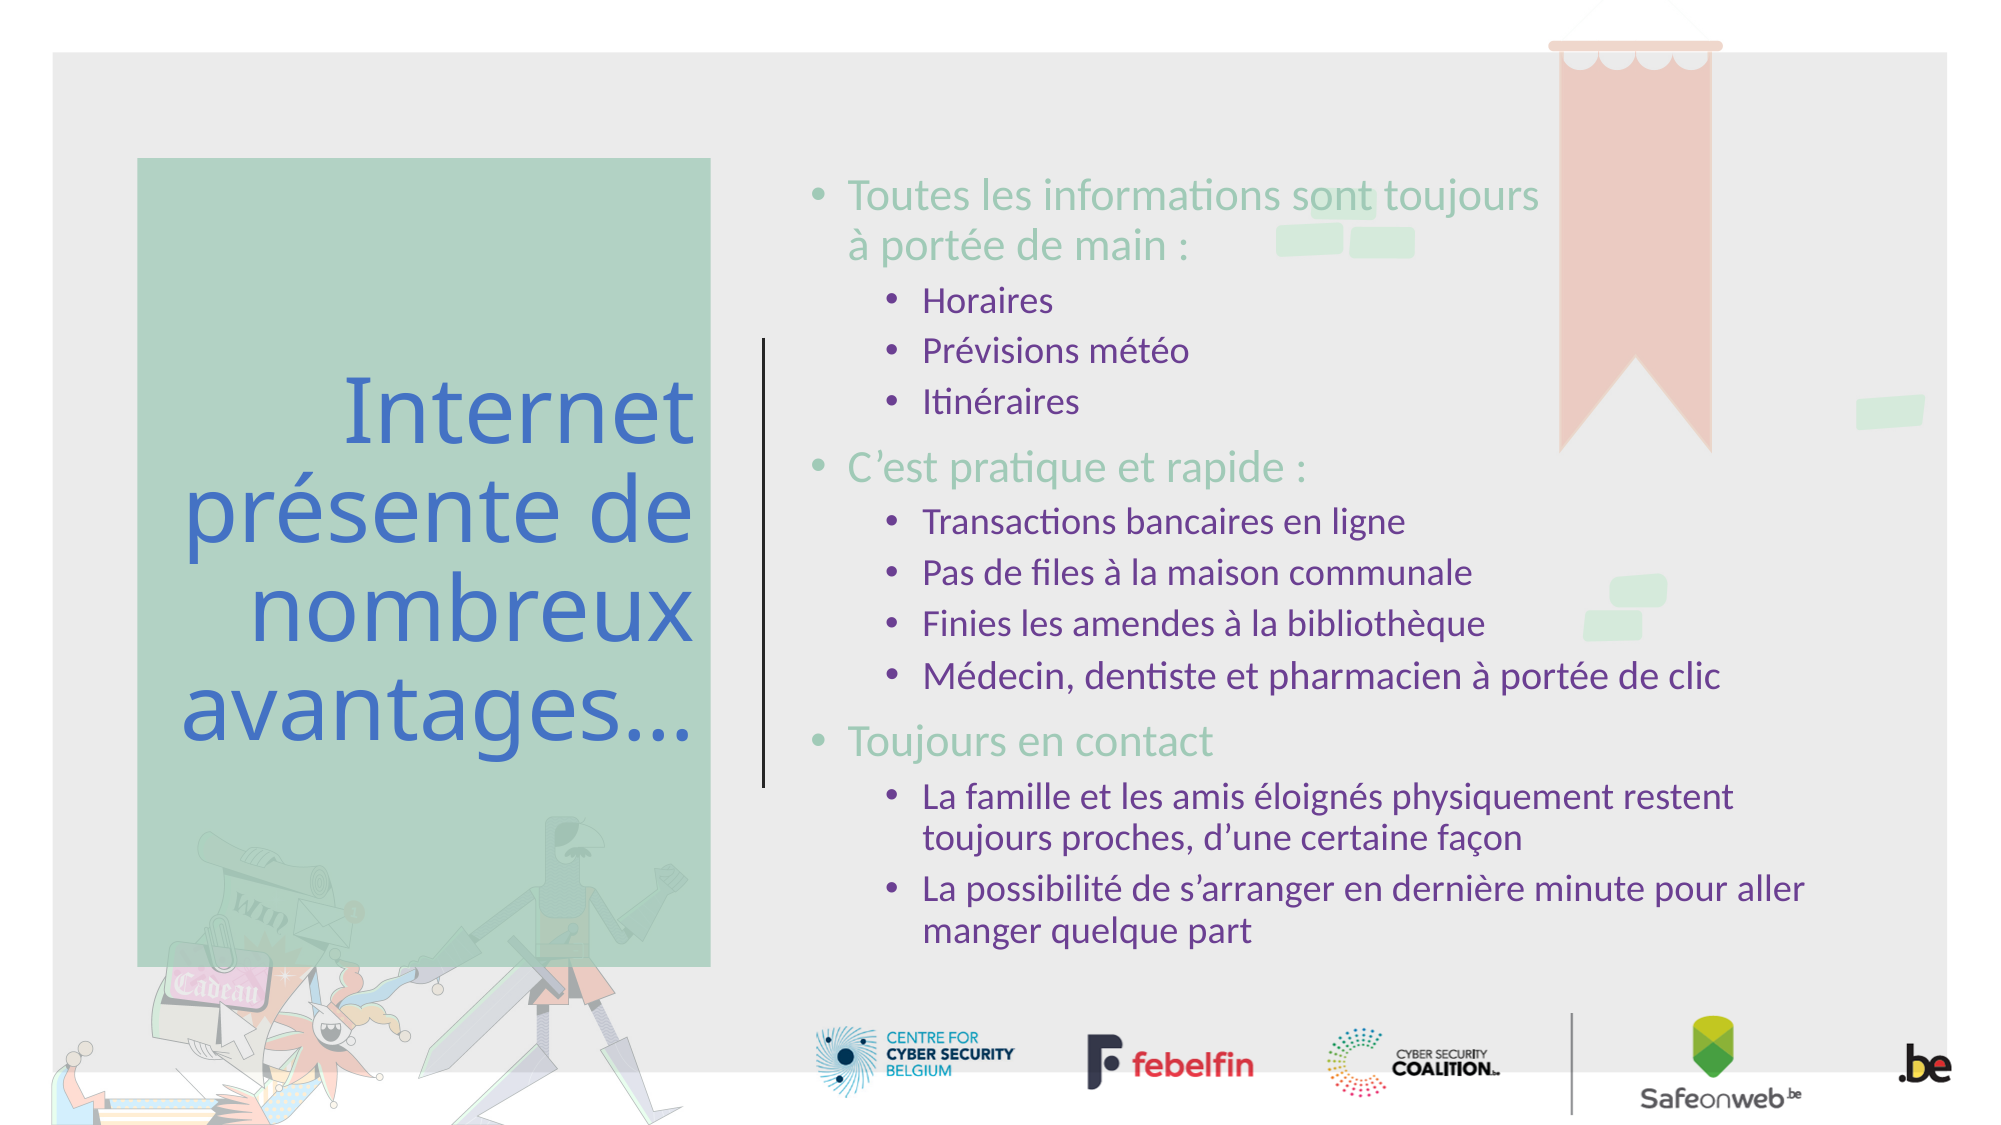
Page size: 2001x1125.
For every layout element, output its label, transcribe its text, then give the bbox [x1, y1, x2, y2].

picture [802, 1013, 2000, 1117]
title Internet présente de nombreux avantages… [137, 158, 711, 967]
list Toutes les informations sont toujours à portée de main : Horaires Prévisions météo Itinéraires C’est pratique et rapide : Transactions bancaires en ligne Pas de files à la maison communale Finies les amendes à la bibliothèque Médecin, dentiste et pharmacien à portée de clic Toujours en contact La famille et les amis éloignés physiquement restent toujours proches, d’une certaine façon La possibilité de s’arranger en dernière minute pour aller manger quelque part [795, 163, 1842, 962]
text_box [52, 51, 1948, 1073]
